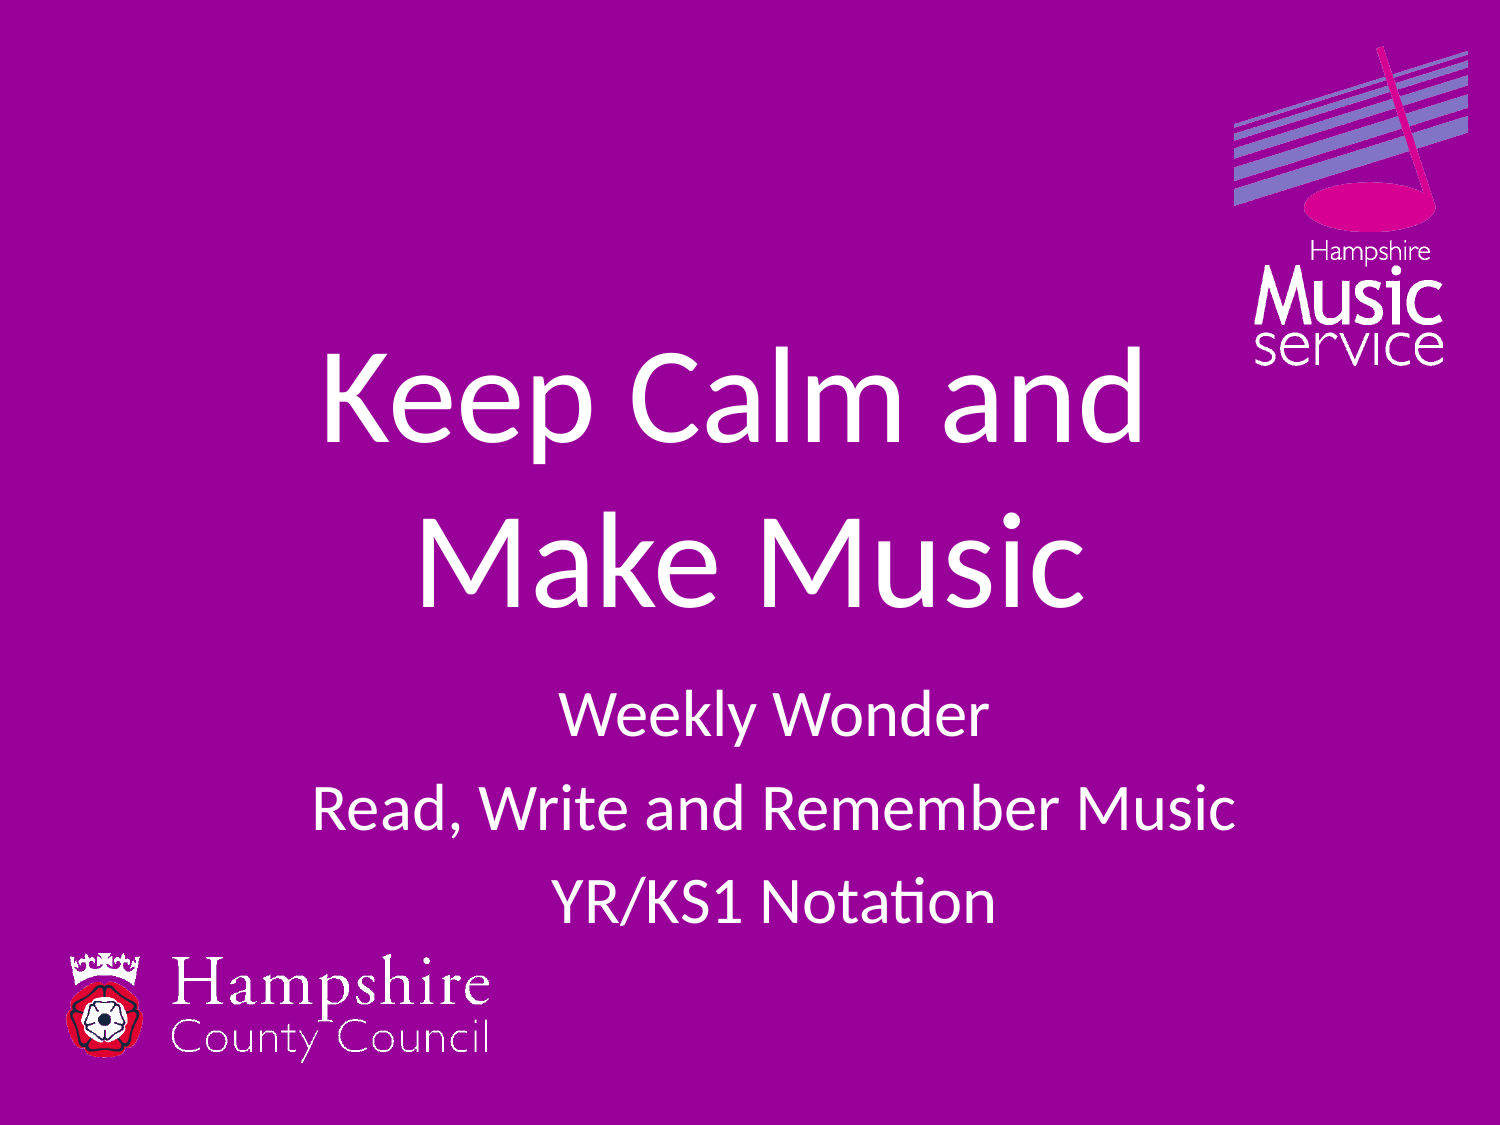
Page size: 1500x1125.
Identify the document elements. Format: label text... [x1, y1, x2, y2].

picture [64, 951, 491, 1065]
title Keep Calm and Make Music [112, 349, 1388, 591]
picture [1234, 18, 1469, 412]
text_box Weekly Wonder Read, Write and Remember Music YR/KS1 Notation [249, 662, 1300, 950]
